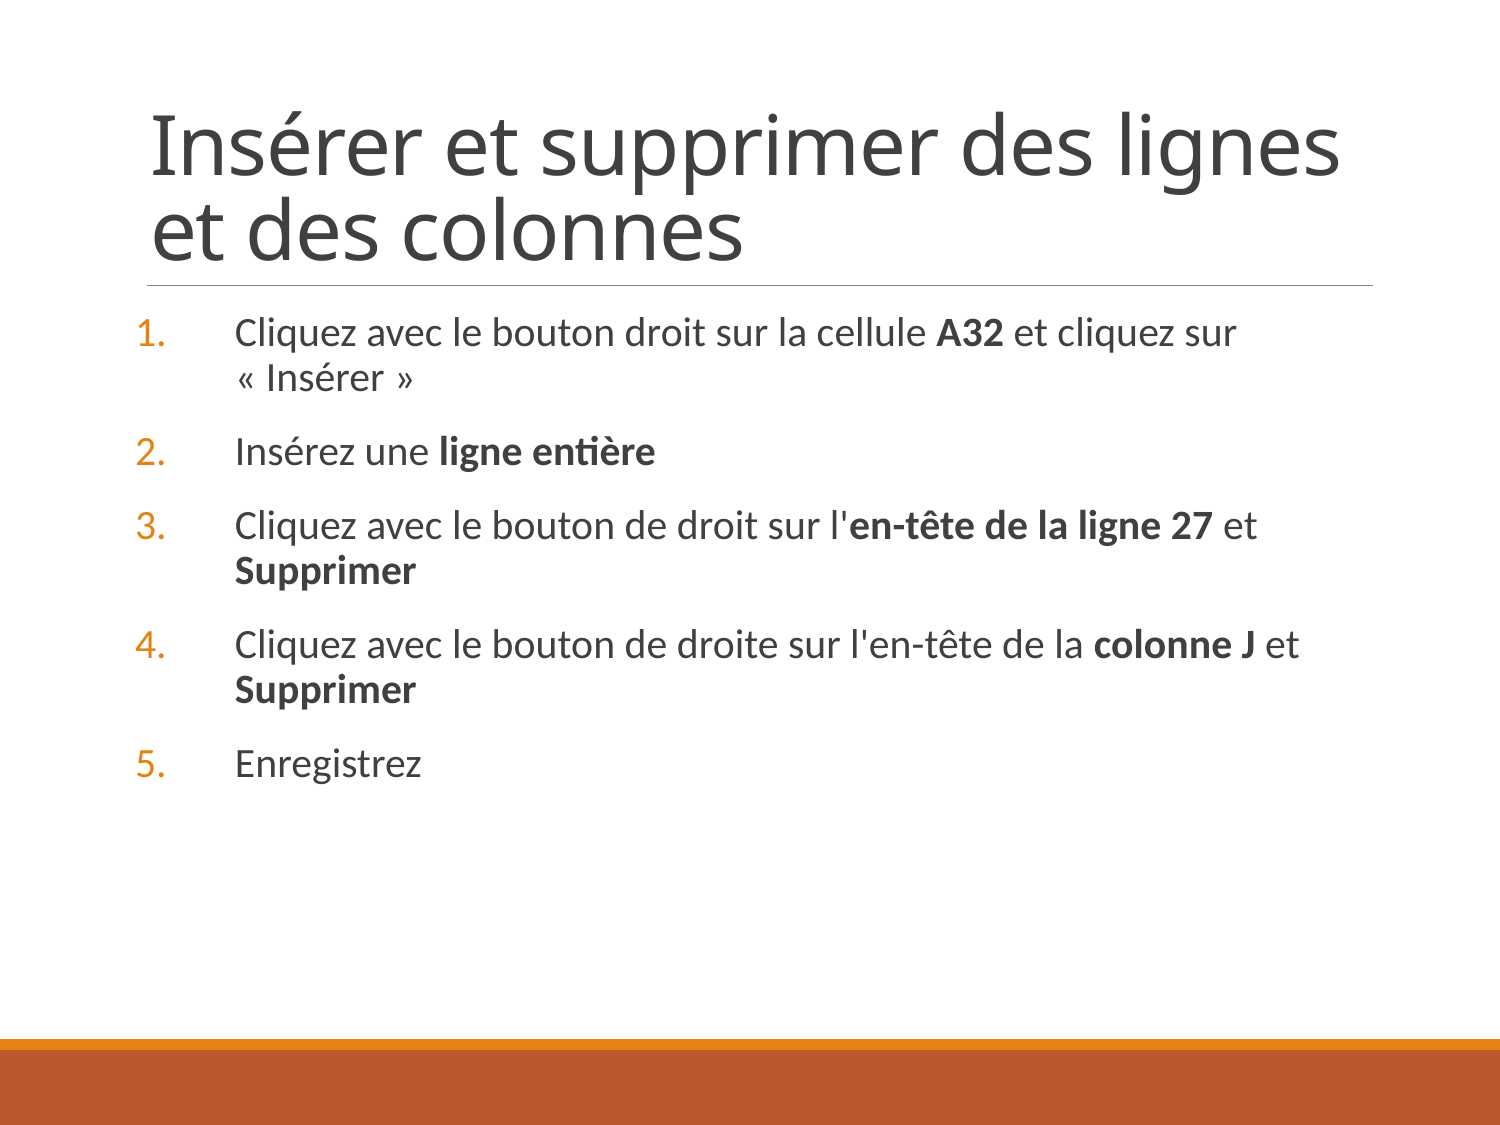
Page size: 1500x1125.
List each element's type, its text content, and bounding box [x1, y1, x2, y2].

list Cliquez avec le bouton droit sur la cellule A32 et cliquez sur « Insérer » Insérez une ligne entière Cliquez avec le bouton de droit sur l'en-tête de la ligne 27 et Supprimer Cliquez avec le bouton de droite sur l'en-tête de la colonne J et Supprimer Enregistrez [135, 302, 1373, 963]
title Insérer et supprimer des lignes et des colonnes [135, 47, 1373, 285]
